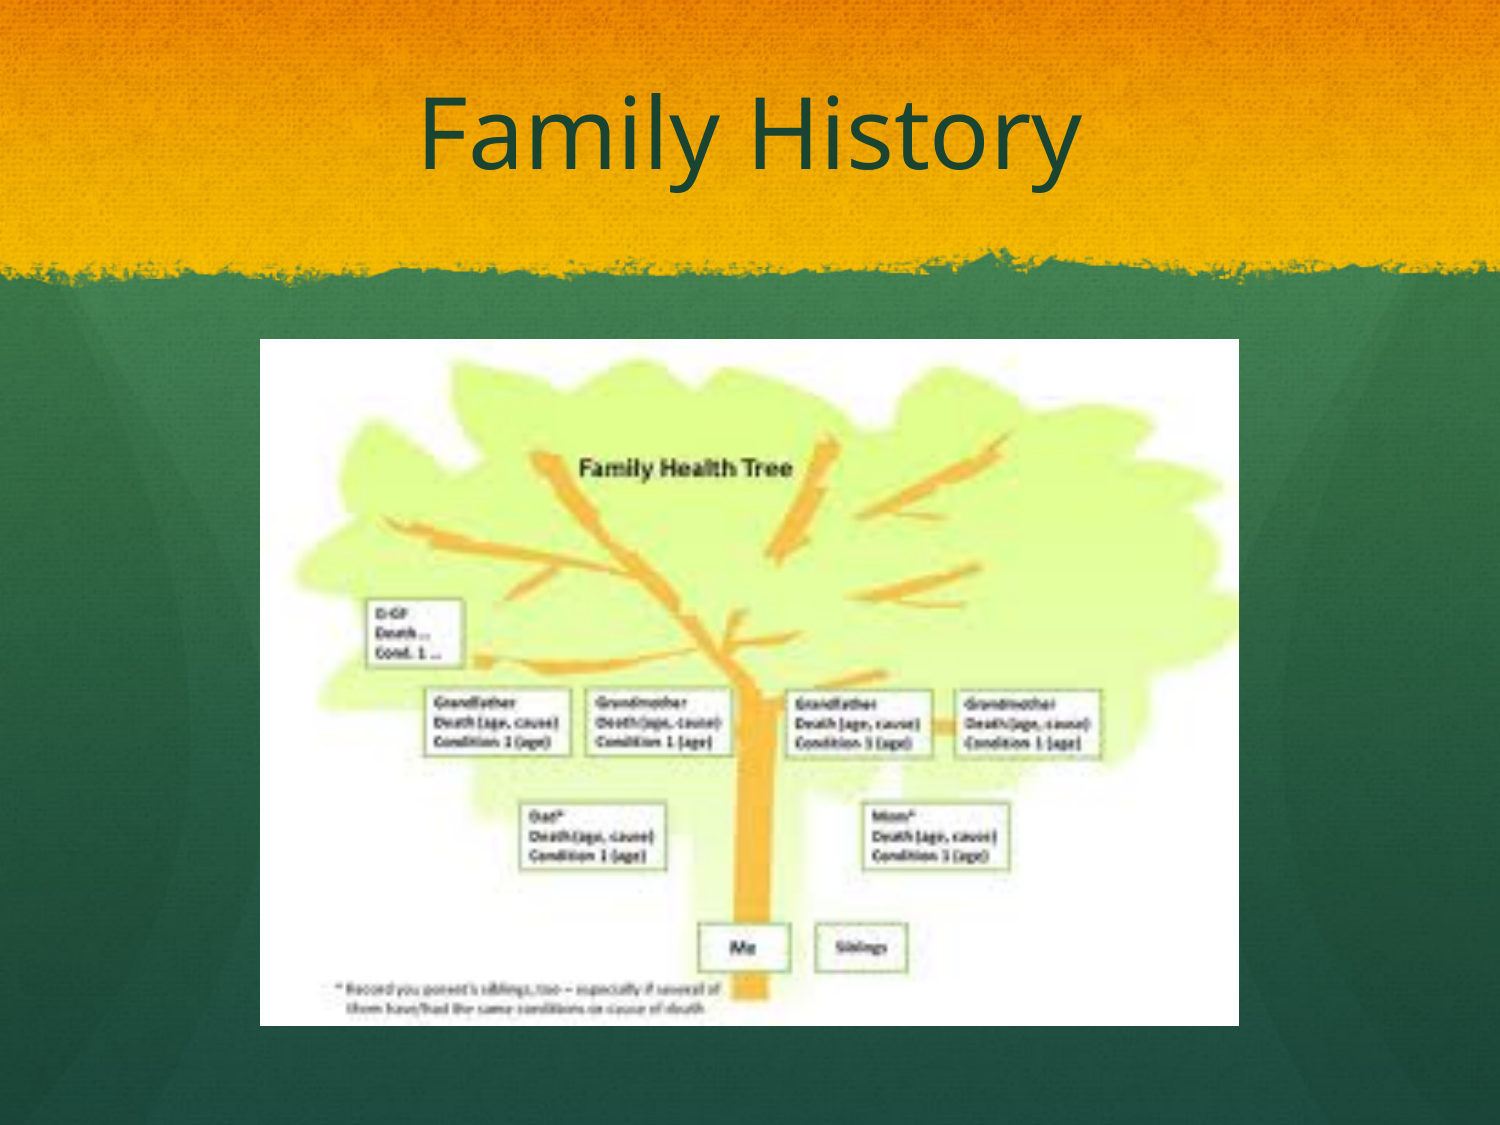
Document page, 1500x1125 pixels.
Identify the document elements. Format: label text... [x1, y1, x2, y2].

title Family History [125, 13, 1375, 246]
picture [0, 0, 1500, 1125]
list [124, 339, 1375, 1027]
